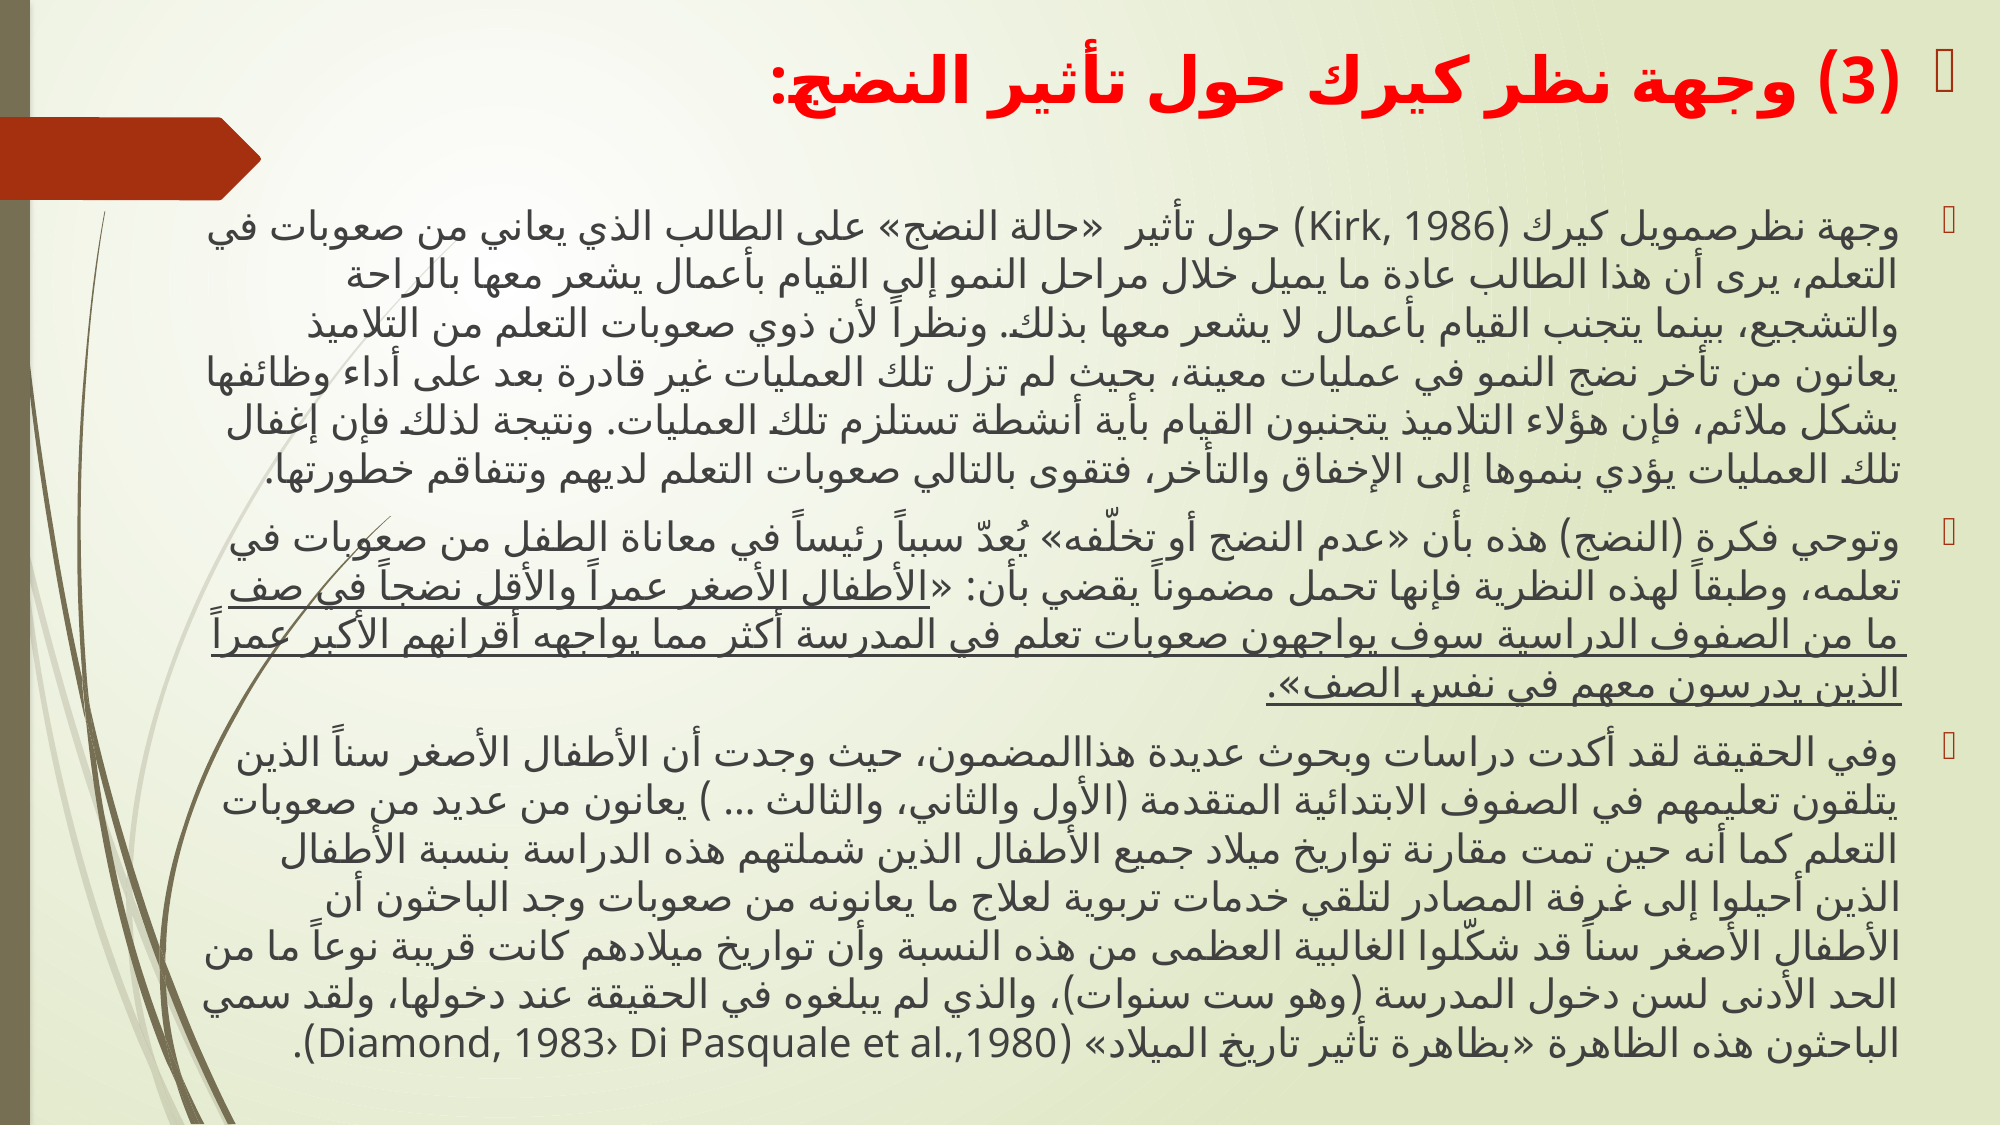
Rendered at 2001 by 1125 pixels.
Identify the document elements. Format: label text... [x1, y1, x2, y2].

list (3) وجهة نظر كيرك حول تأثير النضج: وجهة نظرصمويل كيرك (Kirk, 1986) حول تأثير «حالة النضج» على الطالب الذي يعاني من صعوبات في التعلم، يرى أن هذا الطالب عادة ما يميل خلال مراحل النمو إلى القيام بأعمال يشعر معها بالراحة والتشجيع، بينما يتجنب القيام بأعمال لا يشعر معها بذلك. ونظراً لأن ذوي صعوبات التعلم من التلاميذ يعانون من تأخر نضج النمو في عمليات معينة، بحيث لم تزل تلك العمليات غير قادرة بعد على أداء وظائفها بشكل ملائم، فإن هؤلاء التلاميذ يتجنبون القيام بأية أنشطة تستلزم تلك العمليات. ونتيجة لذلك فإن إغفال تلك العمليات يؤدي بنموها إلى الإخفاق والتأخر، فتقوى بالتالي صعوبات التعلم لديهم وتتفاقم خطورتها. وتوحي فكرة (النضج) هذه بأن «عدم النضج أو تخلّفه» يُعدّ سبباً رئيساً في معاناة الطفل من صعوبات في تعلمه، وطبقاً لهذه النظرية فإنها تحمل مضموناً يقضي بأن: «الأطفال الأصغر عمراً والأقل نضجاً في صف ما من الصفوف الدراسية سوف يواجهون صعوبات تعلم في المدرسة أكثر مما يواجهه أقرانهم الأكبر عمراً الذين يدرسون معهم في نفس الصف». وفي الحقيقة لقد أكدت دراسات وبحوث عديدة هذاالمضمون، حيث وجدت أن الأطفال الأصغر سناً الذين يتلقون تعليمهم في الصفوف الابتدائية المتقدمة (الأول والثاني، والثالث ... ) يعانون من عديد من صعوبات التعلم كما أنه حين تمت مقارنة تواريخ ميلاد جميع الأطفال الذين شملتهم هذه الدراسة بنسبة الأطفال الذين أحيلوا إلى غرفة المصادر لتلقي خدمات تربوية لعلاج ما يعانونه من صعوبات وجد الباحثون أن الأطفال الأصغر سناً قد شكّلوا الغالبية العظمى من هذه النسبة وأن تواريخ ميلادهم كانت قريبة نوعاً ما من الحد الأدنى لسن دخول المدرسة (وهو ست سنوات)، والذي لم يبلغوه في الحقيقة عند دخولها، ولقد سمي الباحثون هذه الظاهرة «بظاهرة تأثير تاريخ الميلاد» (Diamond, 1983› Di Pasquale et al.,1980). [186, 30, 1972, 1109]
